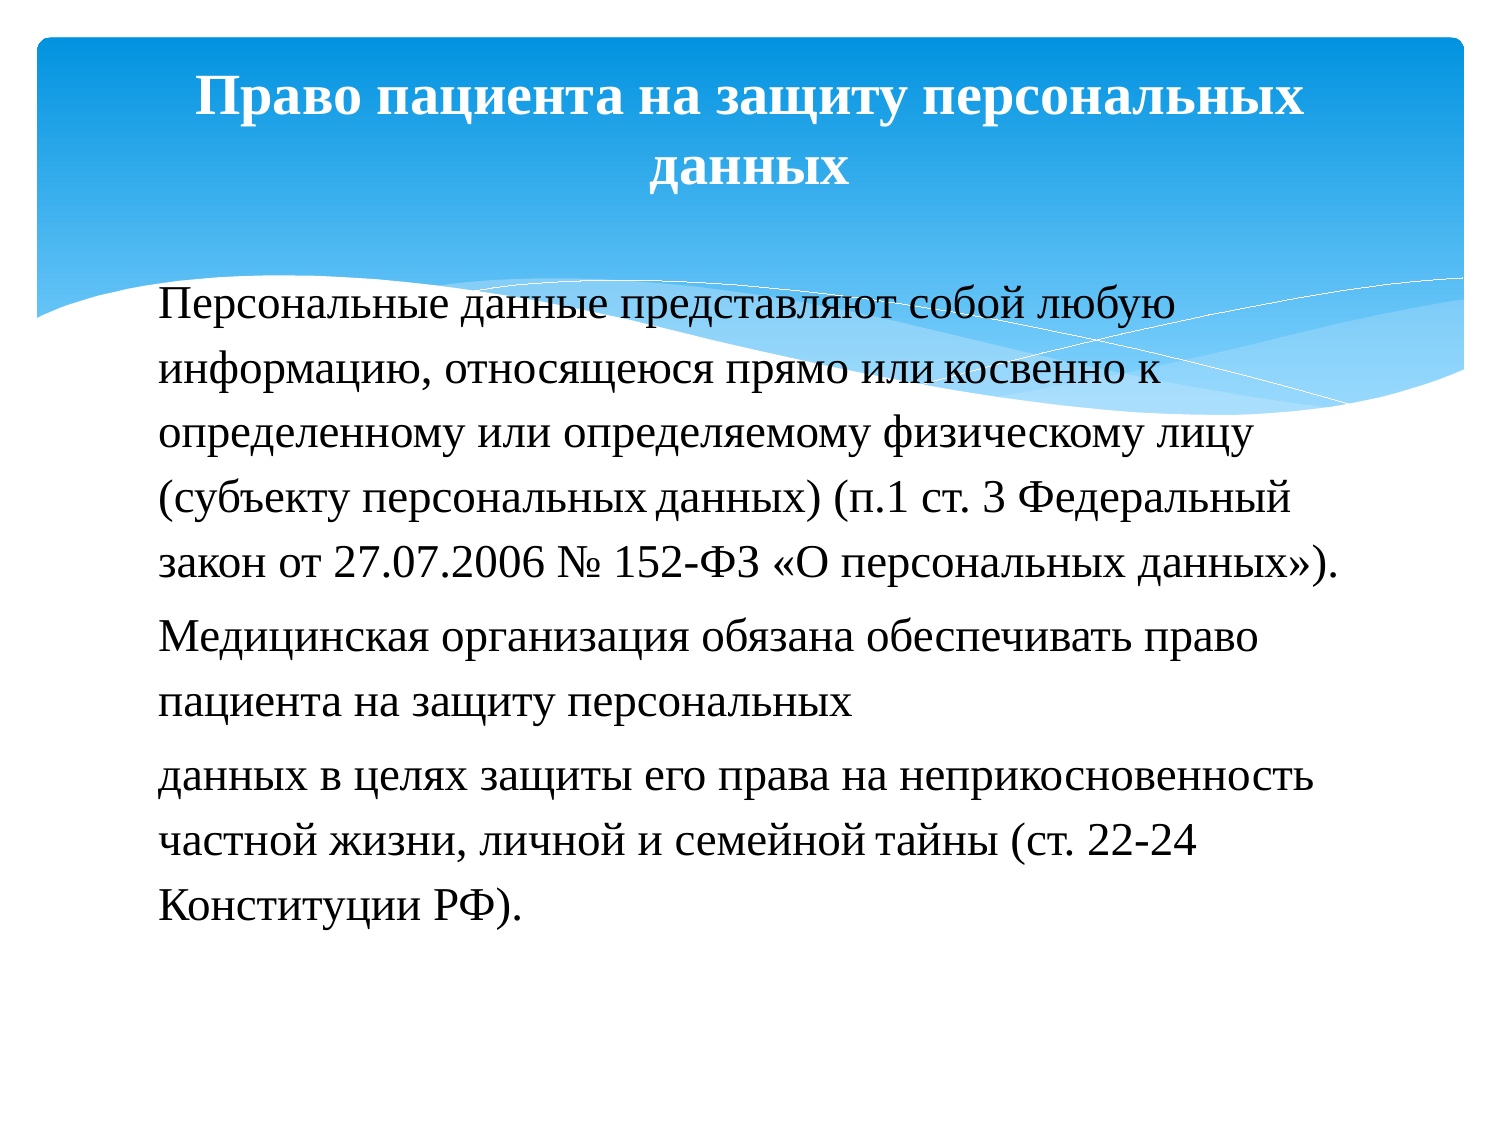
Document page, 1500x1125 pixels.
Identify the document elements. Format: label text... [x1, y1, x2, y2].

list Персональные данные представляют собой любую информацию, относящеюся прямо или косвенно к определенному или определяемому физическому лицу (субъекту персональных данных) (п.1 ст. 3 Федеральный закон от 27.07.2006 № 152-ФЗ «О персональных данных»). Медицинская организация обязана обеспечивать право пациента на защиту персональных данных в целях защиты его права на неприкосновенность частной жизни, личной и семейной тайны (ст. 22-24 Конституции РФ). [143, 255, 1359, 1005]
title Право пациента на защиту персональных данных [75, 78, 1425, 244]
